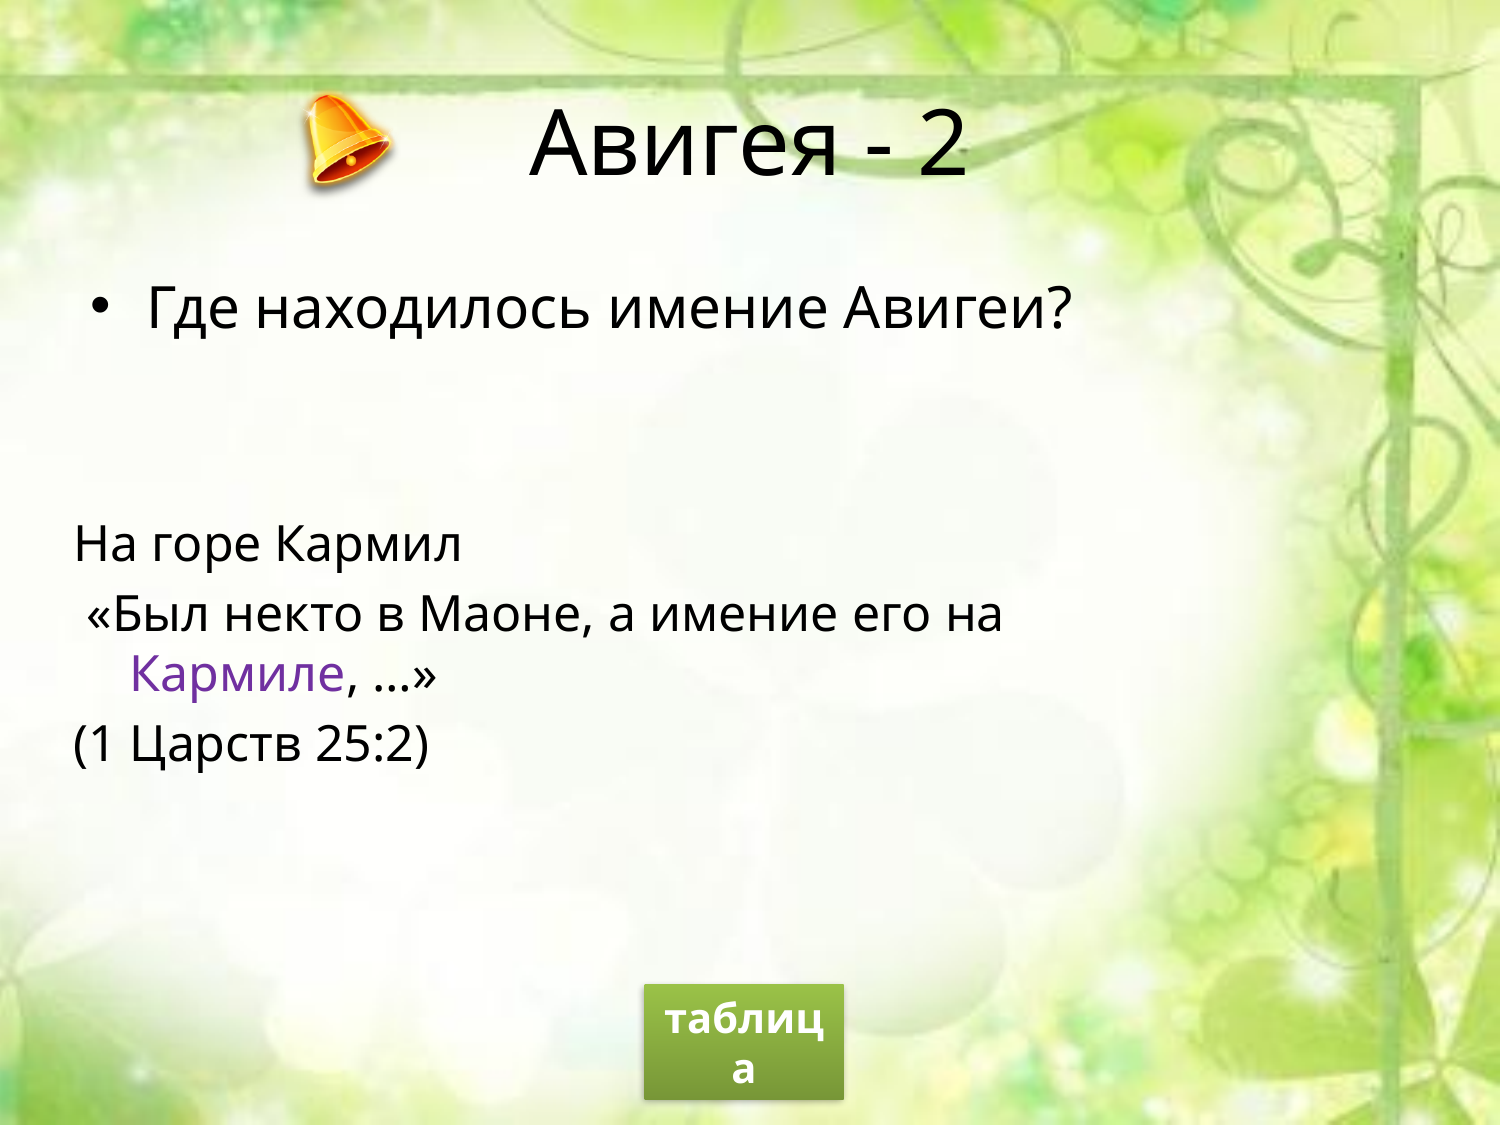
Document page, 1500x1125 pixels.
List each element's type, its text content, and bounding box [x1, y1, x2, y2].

list На горе Кармил «Был некто в Маоне, а имение его на Кармиле, …» (1 Царств 25:2) [58, 503, 1114, 872]
list Где находилось имение Авигеи? [75, 262, 1137, 399]
text_box таблица [644, 984, 844, 1100]
title Авигея - 2 [75, 45, 1425, 233]
picture [0, 0, 1500, 1125]
